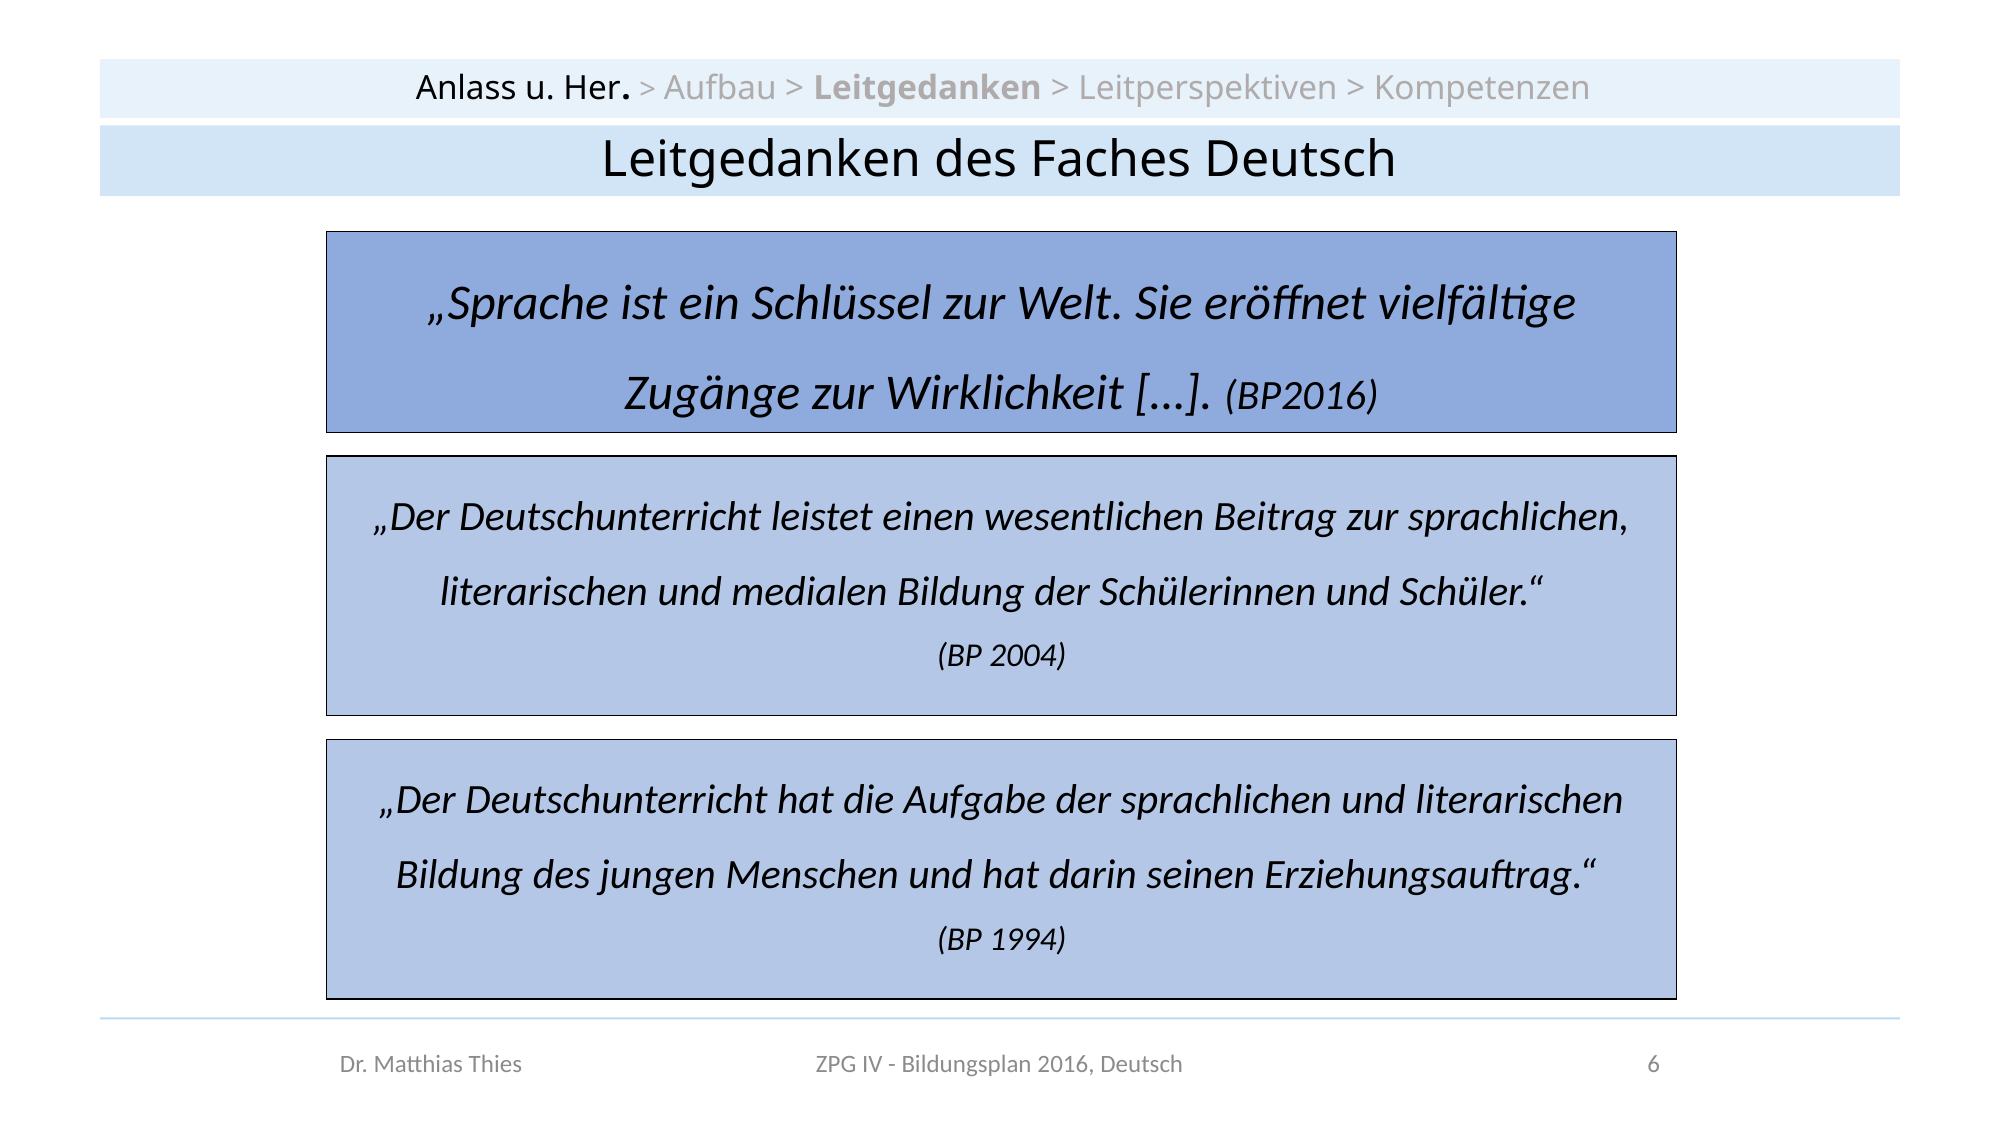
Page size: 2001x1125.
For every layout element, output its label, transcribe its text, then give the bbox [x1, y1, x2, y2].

text_box „Der Deutschunterricht hat die Aufgabe der sprachlichen und literarischen Bildung des jungen Menschen und hat darin seinen Erziehungsauftrag.“ (BP 1994) [326, 739, 1677, 999]
list „Sprache ist ein Schlüssel zur Welt. Sie eröffnet vielfältige Zugänge zur Wirklichkeit […]. (BP2016) [326, 231, 1677, 433]
text_box „Der Deutschunterricht leistet einen wesentlichen Beitrag zur sprachlichen, literarischen und medialen Bildung der Schülerinnen und Schüler.“ (BP 2004) [326, 456, 1677, 716]
slide_number Dr. Matthias Thies [324, 1025, 675, 1100]
list Leitgedanken des Faches Deutsch [99, 125, 1900, 197]
title Anlass u. Her. > Aufbau > Leitgedanken > Leitperspektiven > Kompetenzen [99, 59, 1900, 118]
footer ZPG IV - Bildungsplan 2016, Deutsch [762, 1025, 1238, 1100]
slide_number 6 [1325, 1025, 1675, 1100]
